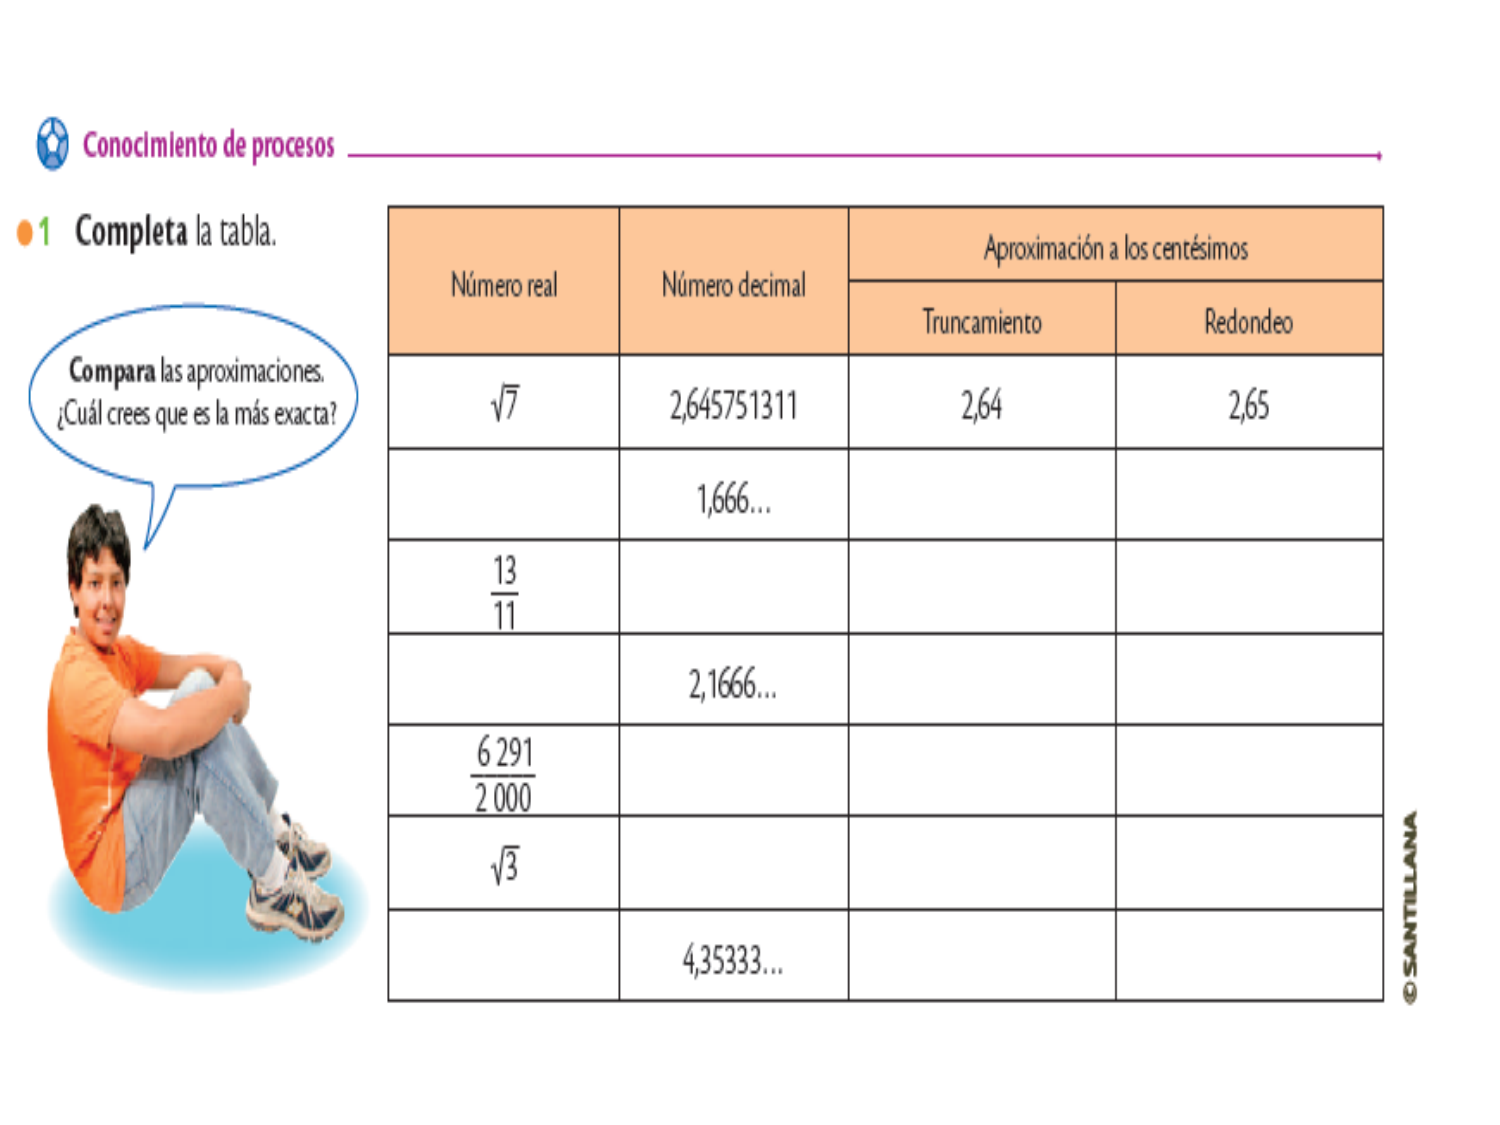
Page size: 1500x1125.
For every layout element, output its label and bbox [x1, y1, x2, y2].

picture [0, 93, 1477, 1067]
